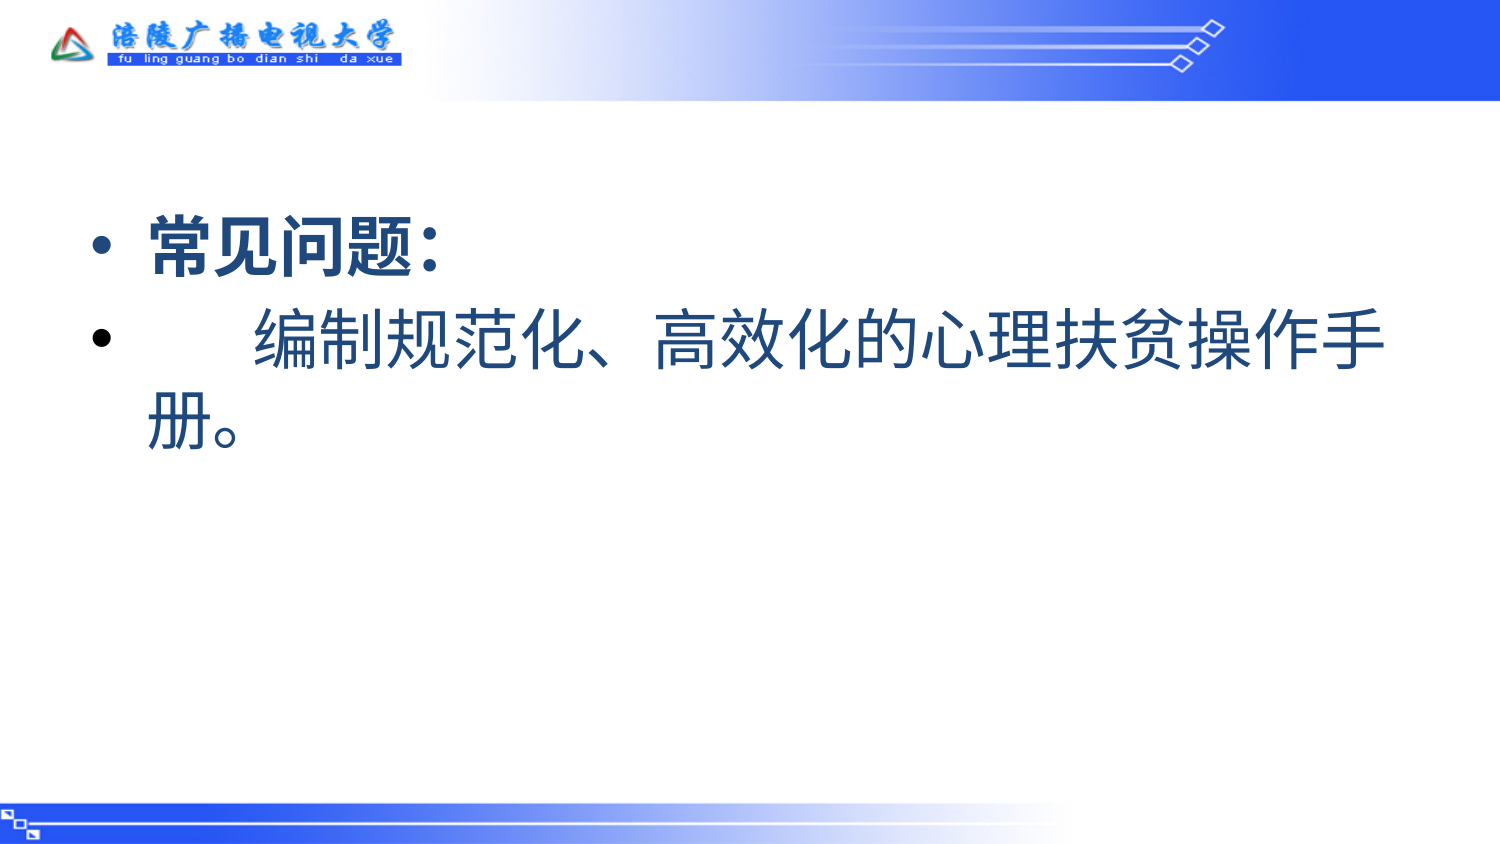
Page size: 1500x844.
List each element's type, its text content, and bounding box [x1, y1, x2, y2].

picture [0, 0, 1500, 844]
list 常见问题： 编制规范化、高效化的心理扶贫操作手册。 [75, 196, 1436, 754]
